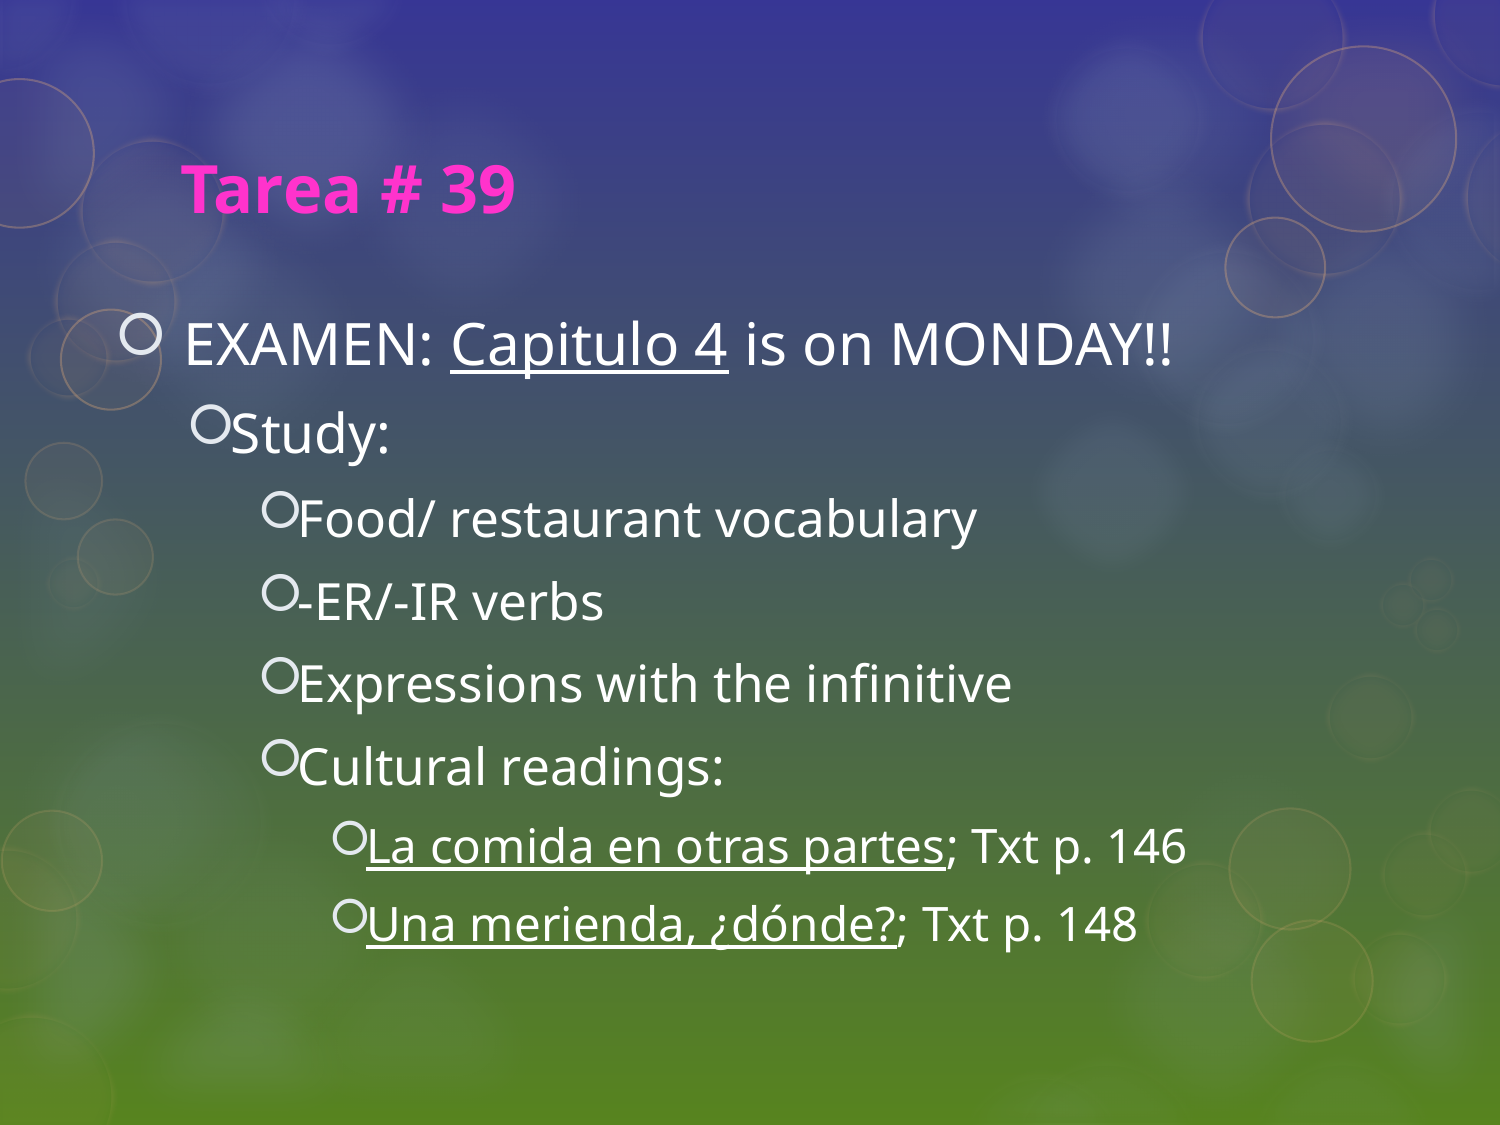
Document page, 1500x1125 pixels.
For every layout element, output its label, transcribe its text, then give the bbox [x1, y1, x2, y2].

list EXAMEN: Capitulo 4 is on MONDAY!! Study: Food/ restaurant vocabulary -ER/-IR verbs Expressions with the infinitive Cultural readings: La comida en otras partes; Txt p. 146 Una merienda, ¿dónde?; Txt p. 148 [99, 296, 1450, 962]
title Tarea # 39 [165, 110, 1335, 263]
